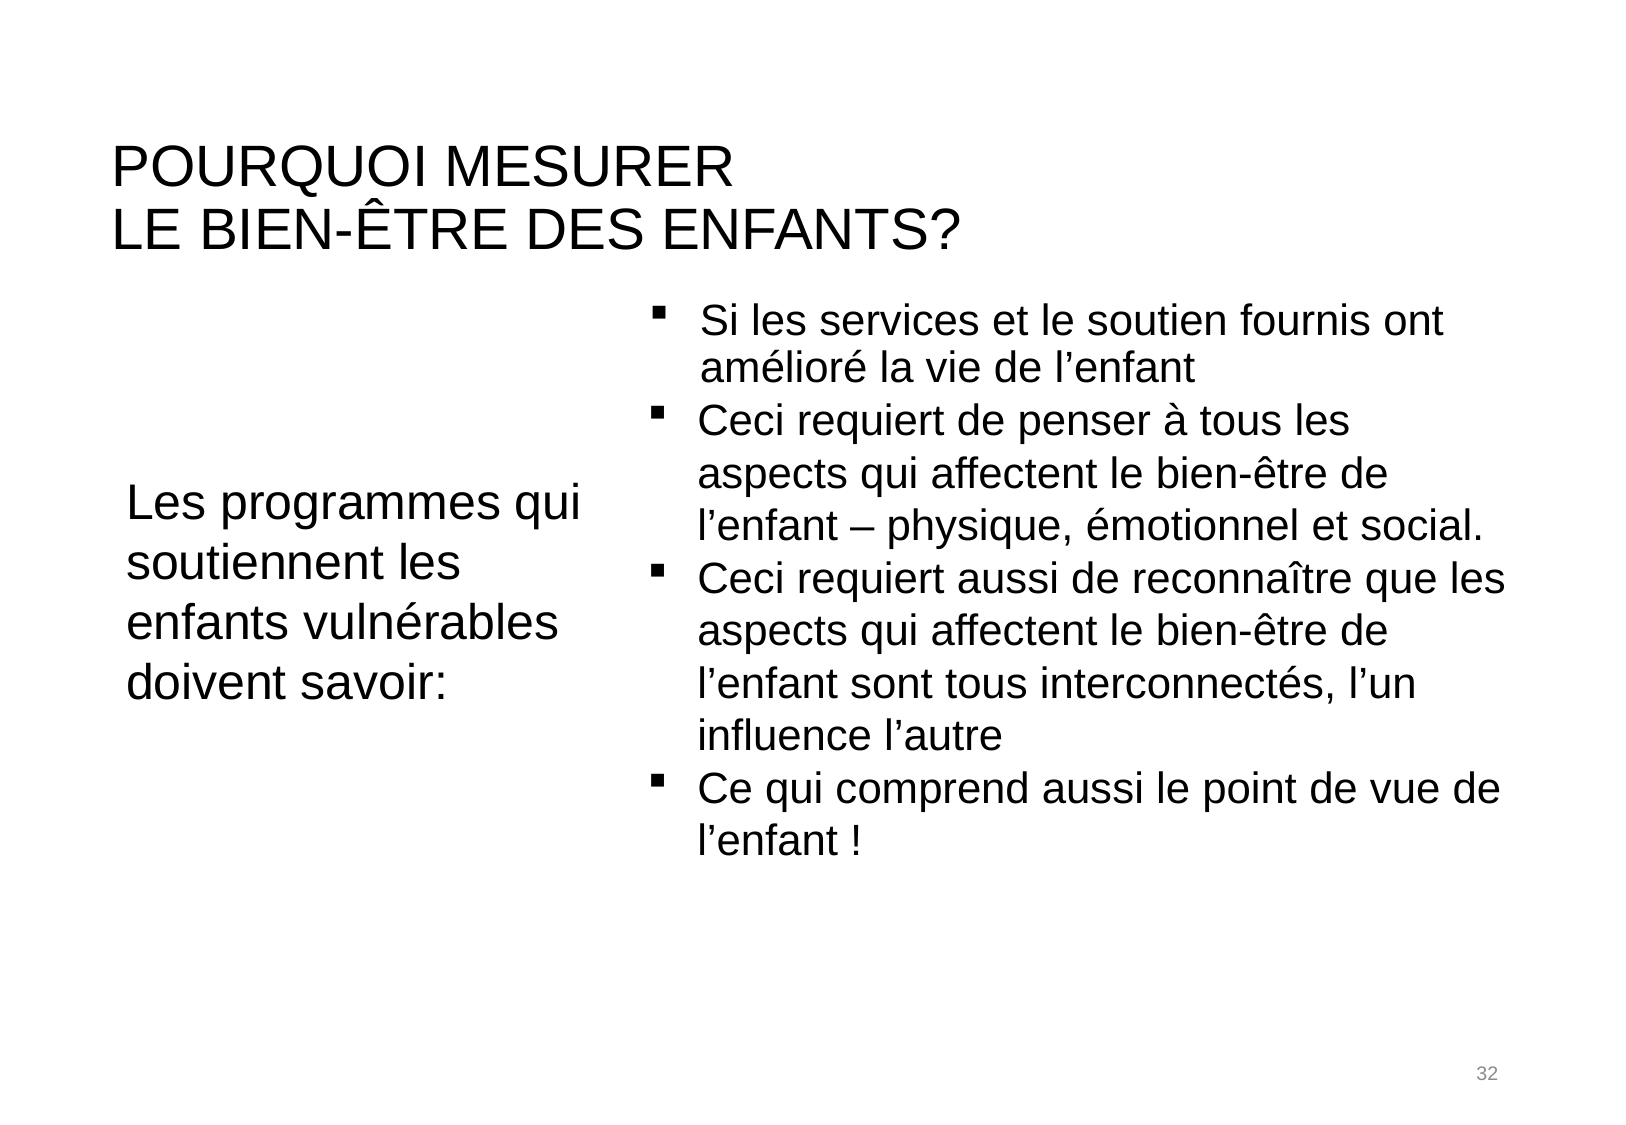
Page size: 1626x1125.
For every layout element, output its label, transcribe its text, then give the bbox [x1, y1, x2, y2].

title Pourquoi mesurer le bien-être des enfants? [111, 59, 1514, 270]
list Les programmes qui soutiennent les enfants vulnérables doivent savoir: [111, 297, 617, 881]
list Si les services et le soutien fournis ont amélioré la vie de l’enfant Ceci requiert de penser à tous les aspects qui affectent le bien-être de l’enfant – physique, émotionnel et social. Ceci requiert aussi de reconnaître que les aspects qui affectent le bien-être de l’enfant sont tous interconnectés, l’un influence l’autre Ce qui comprend aussi le point de vue de l’enfant ! [634, 297, 1514, 881]
slide_number 32 [1147, 1042, 1514, 1103]
